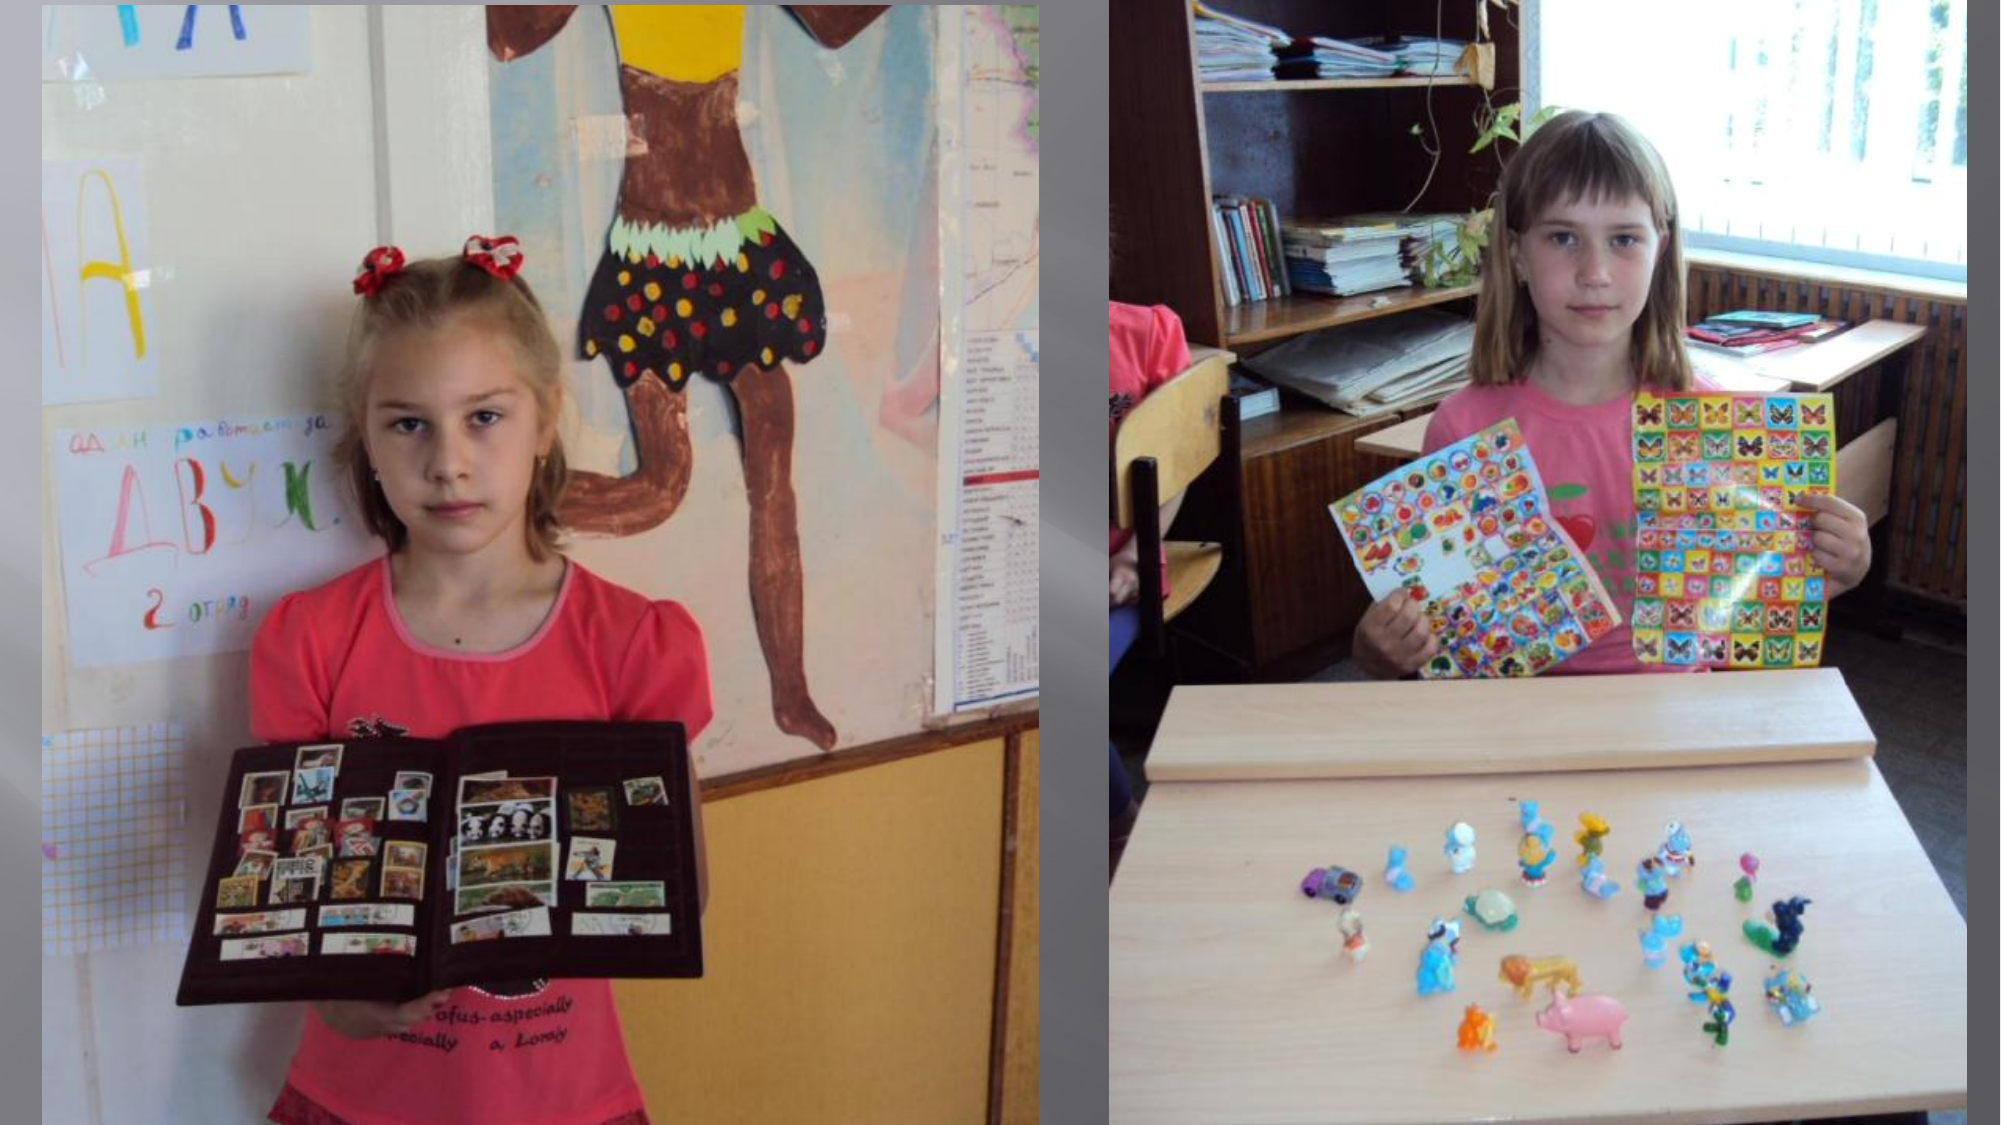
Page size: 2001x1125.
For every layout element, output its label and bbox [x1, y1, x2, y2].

picture [41, 5, 1039, 1125]
list [1081, 142, 2000, 1002]
picture [1109, 0, 1967, 142]
picture [1109, 1002, 1967, 1125]
